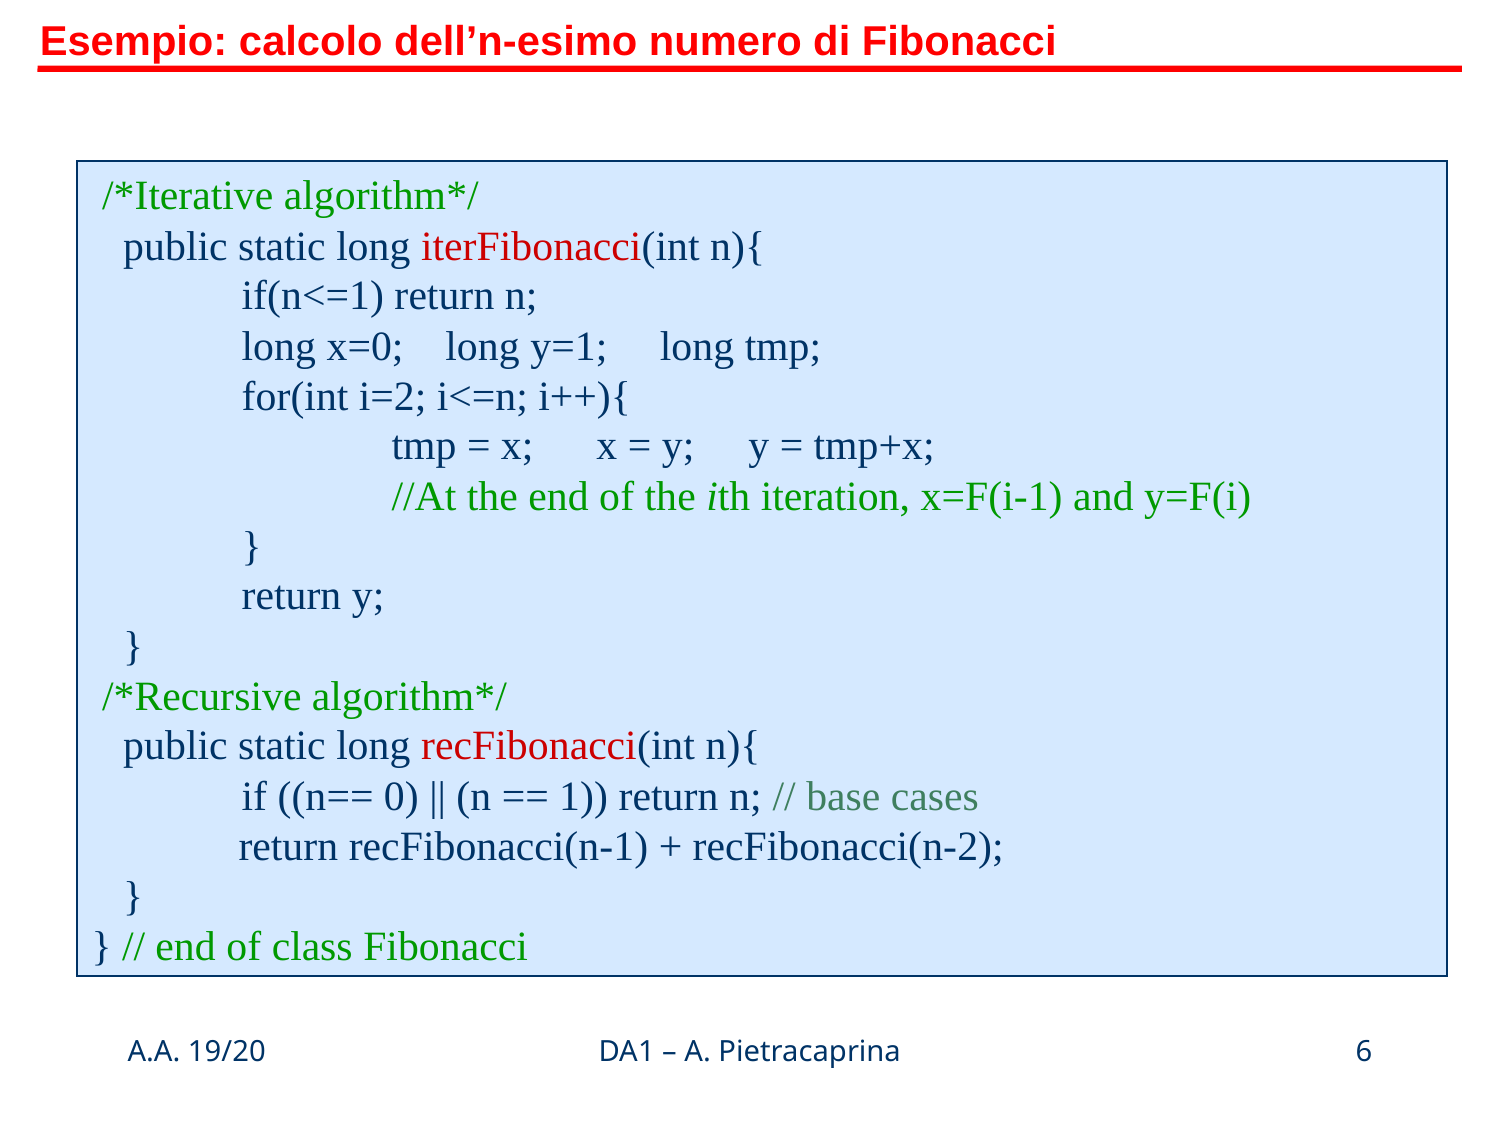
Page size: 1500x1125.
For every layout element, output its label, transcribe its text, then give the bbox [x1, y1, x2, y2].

slide_number 6 [1074, 1024, 1388, 1101]
footer DA1 – A. Pietracaprina [512, 1024, 988, 1101]
slide_number A.A. 19/20 [112, 1024, 426, 1101]
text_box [24, 5, 1463, 72]
text_box /*Iterative algorithm*/ public static long iterFibonacci(int n){ if(n<=1) return n; long x=0; long y=1; long tmp; for(int i=2; i<=n; i++){ tmp = x; x = y; y = tmp+x; //At the end of the ith iteration, x=F(i-1) and y=F(i) } return y; } /*Recursive algorithm*/ public static long recFibonacci(int n){ if ((n== 0) || (n == 1)) return n; // base cases return recFibonacci(n-1) + recFibonacci(n-2); } } // end of class Fibonacci [76, 160, 1447, 976]
